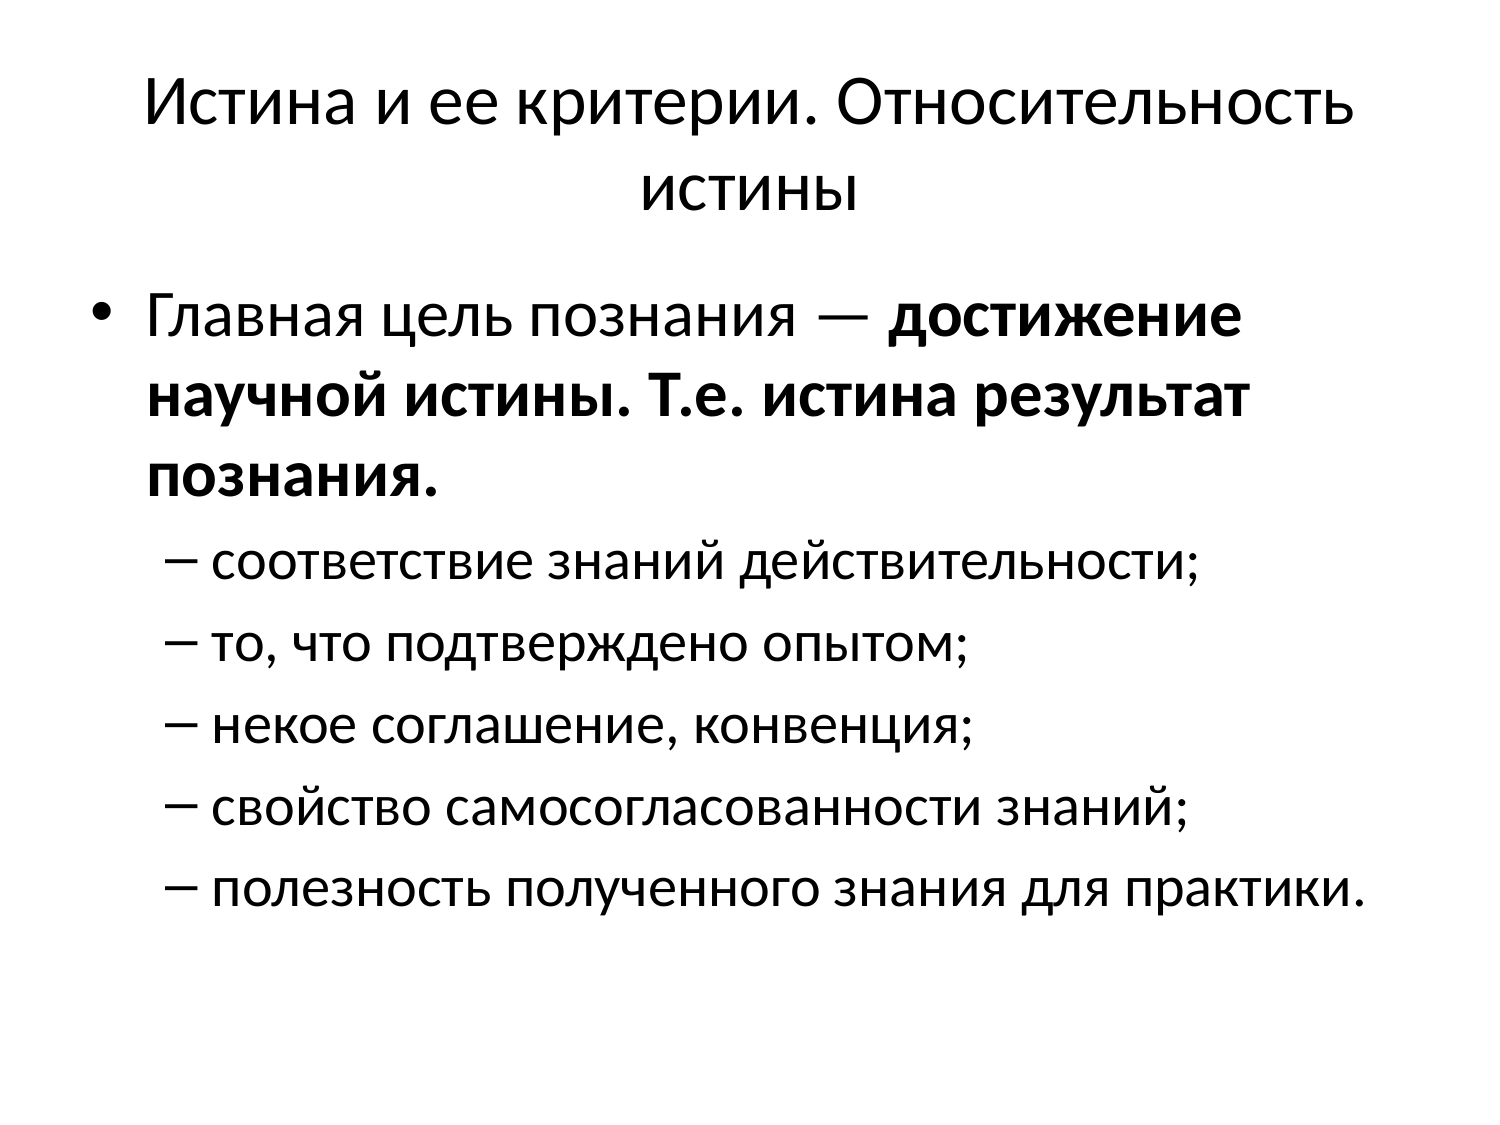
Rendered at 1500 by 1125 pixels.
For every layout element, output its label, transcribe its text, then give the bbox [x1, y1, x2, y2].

title Истина и ее критерии. Относительность истины [75, 45, 1425, 233]
list Главная цель познания — достижение научной истины. Т.е. истина результат познания. соответствие знаний действительности; то, что подтверждено опытом; некое соглашение, конвенция; свойство самосогласованности знаний; полезность полученного знания для практики. [75, 262, 1425, 1005]
